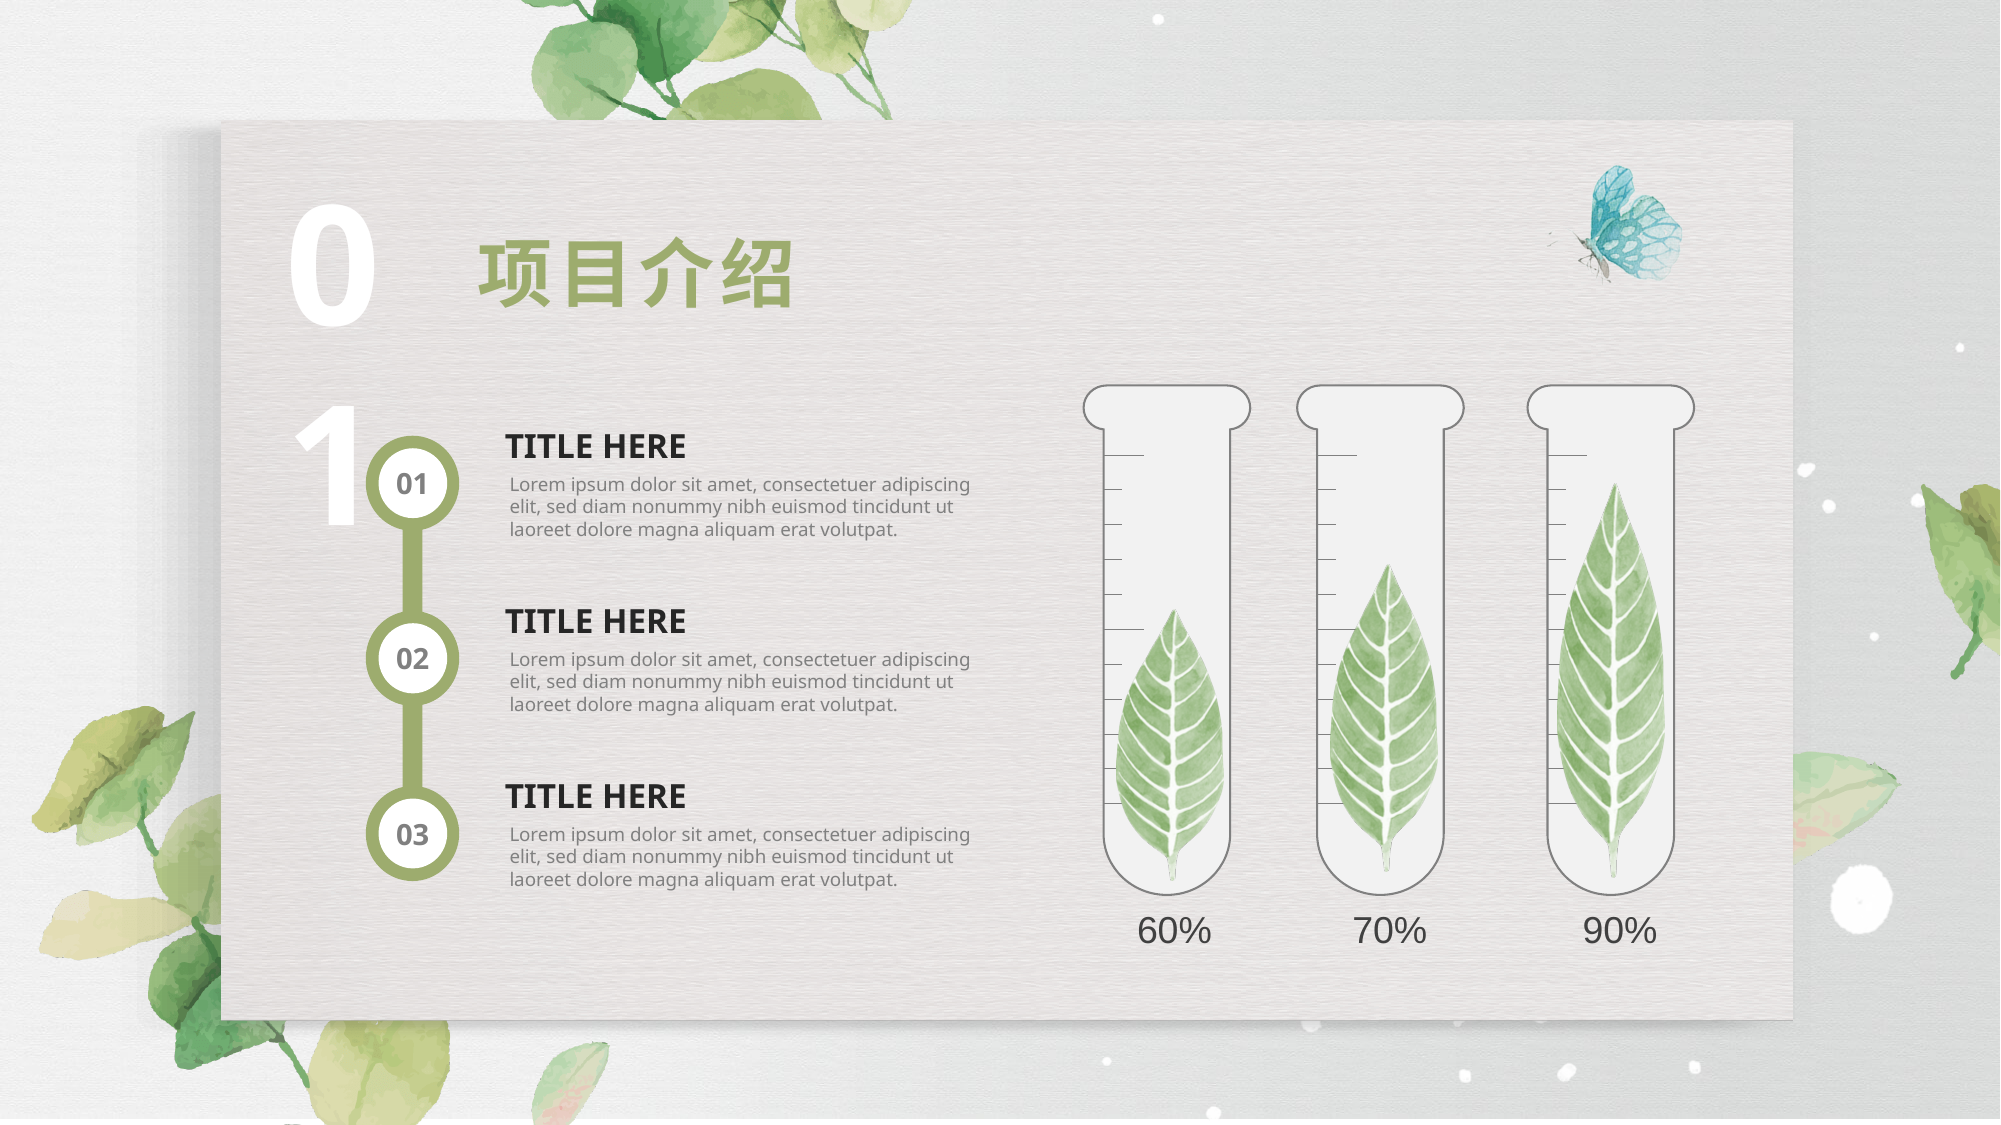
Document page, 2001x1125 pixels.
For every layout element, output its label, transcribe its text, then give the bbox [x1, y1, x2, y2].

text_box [1083, 385, 1251, 895]
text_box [490, 593, 987, 724]
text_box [365, 435, 460, 882]
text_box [1297, 385, 1464, 895]
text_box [1527, 385, 1695, 895]
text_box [490, 418, 987, 549]
text_box 90% [1527, 911, 1713, 952]
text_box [490, 768, 987, 899]
picture [0, 0, 2001, 1125]
text_box 60% [1081, 911, 1268, 952]
text_box 01 [270, 151, 491, 567]
text_box 项目介绍 [462, 218, 812, 324]
text_box 70% [1297, 911, 1483, 952]
